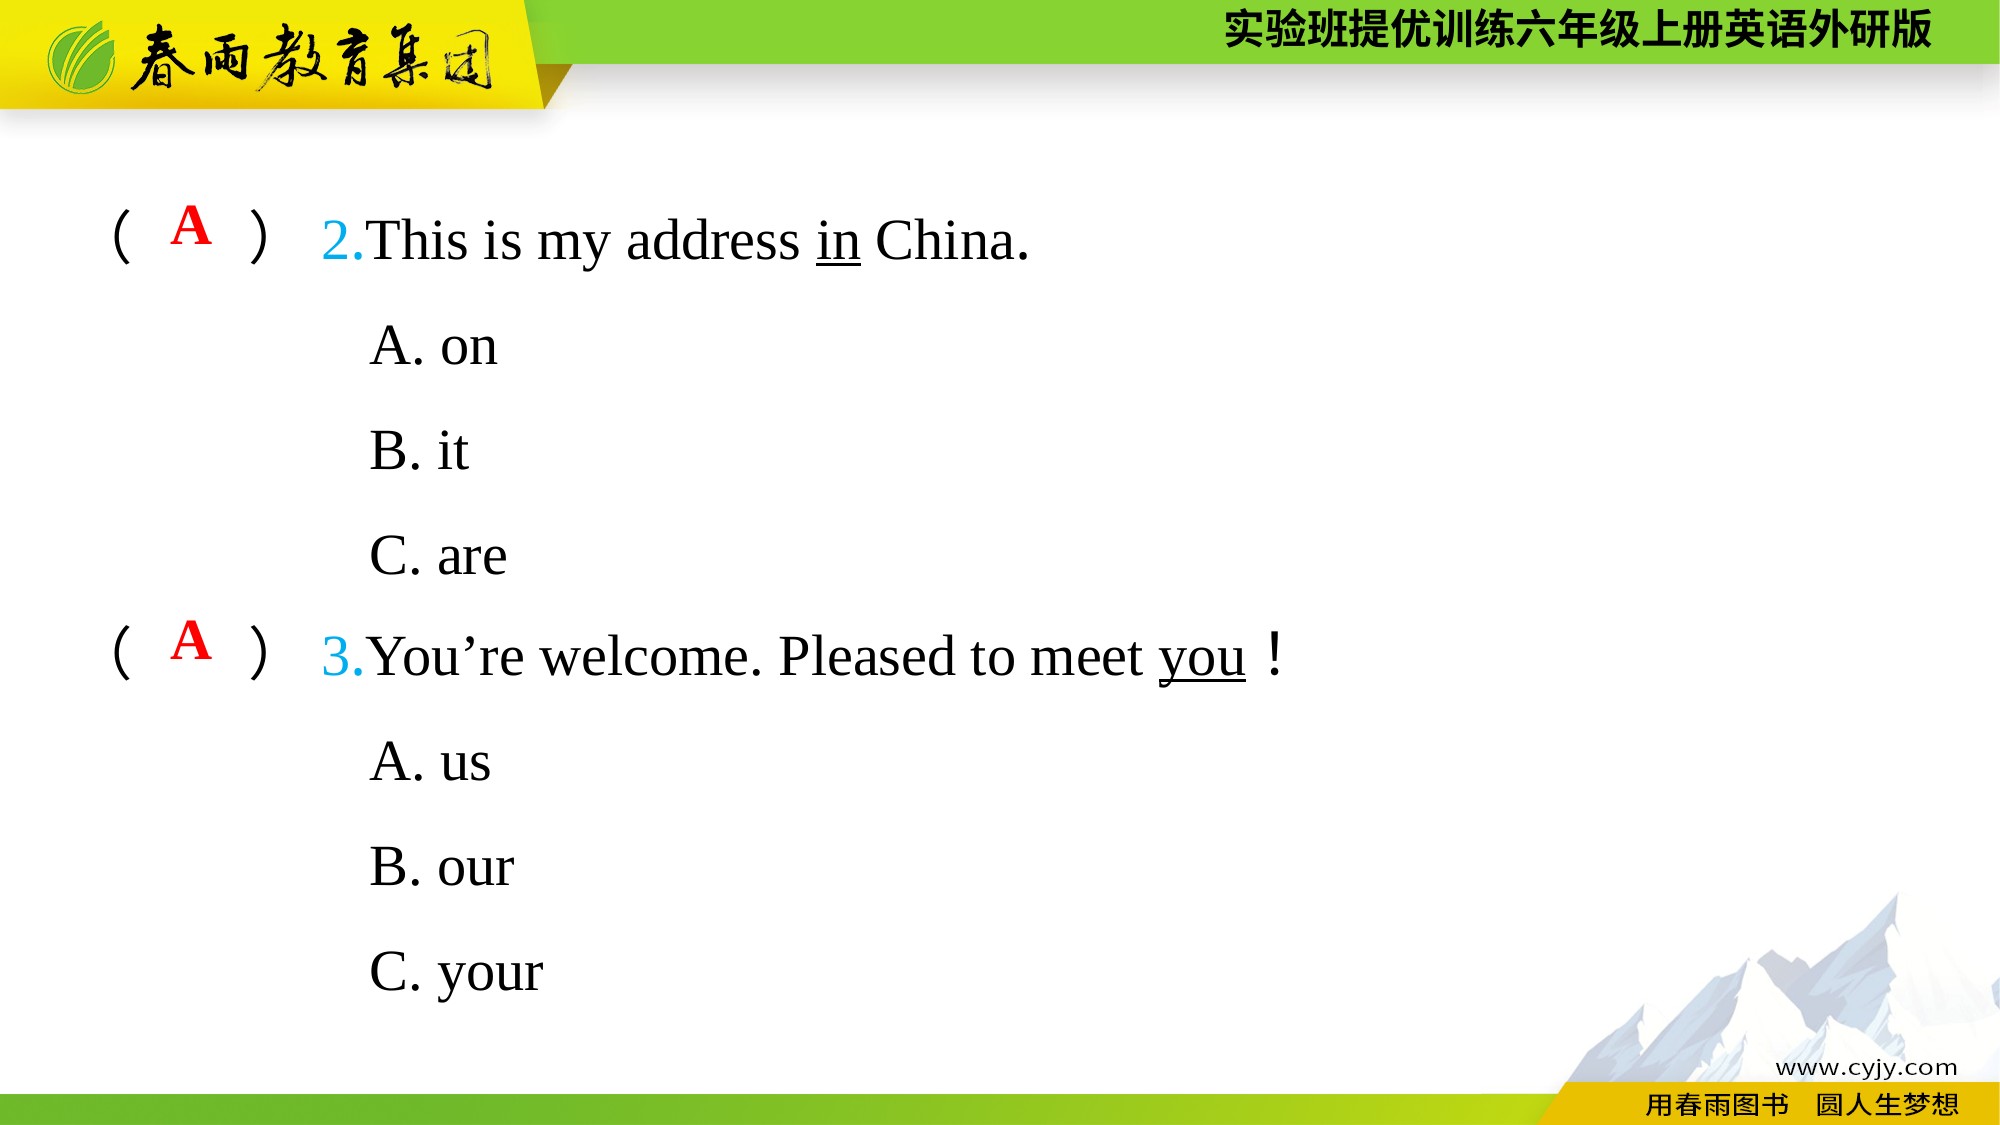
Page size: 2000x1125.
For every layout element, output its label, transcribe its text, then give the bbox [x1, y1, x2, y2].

text_box A [156, 178, 228, 264]
text_box A [156, 594, 228, 679]
list （ ）3.You’re welcome. Pleased to meet you！ A. us B. our C. your [59, 594, 1944, 1014]
picture [0, 0, 2000, 1125]
text_box （ ）2.This is my address in China. A. on B. it C. are [59, 158, 1944, 594]
